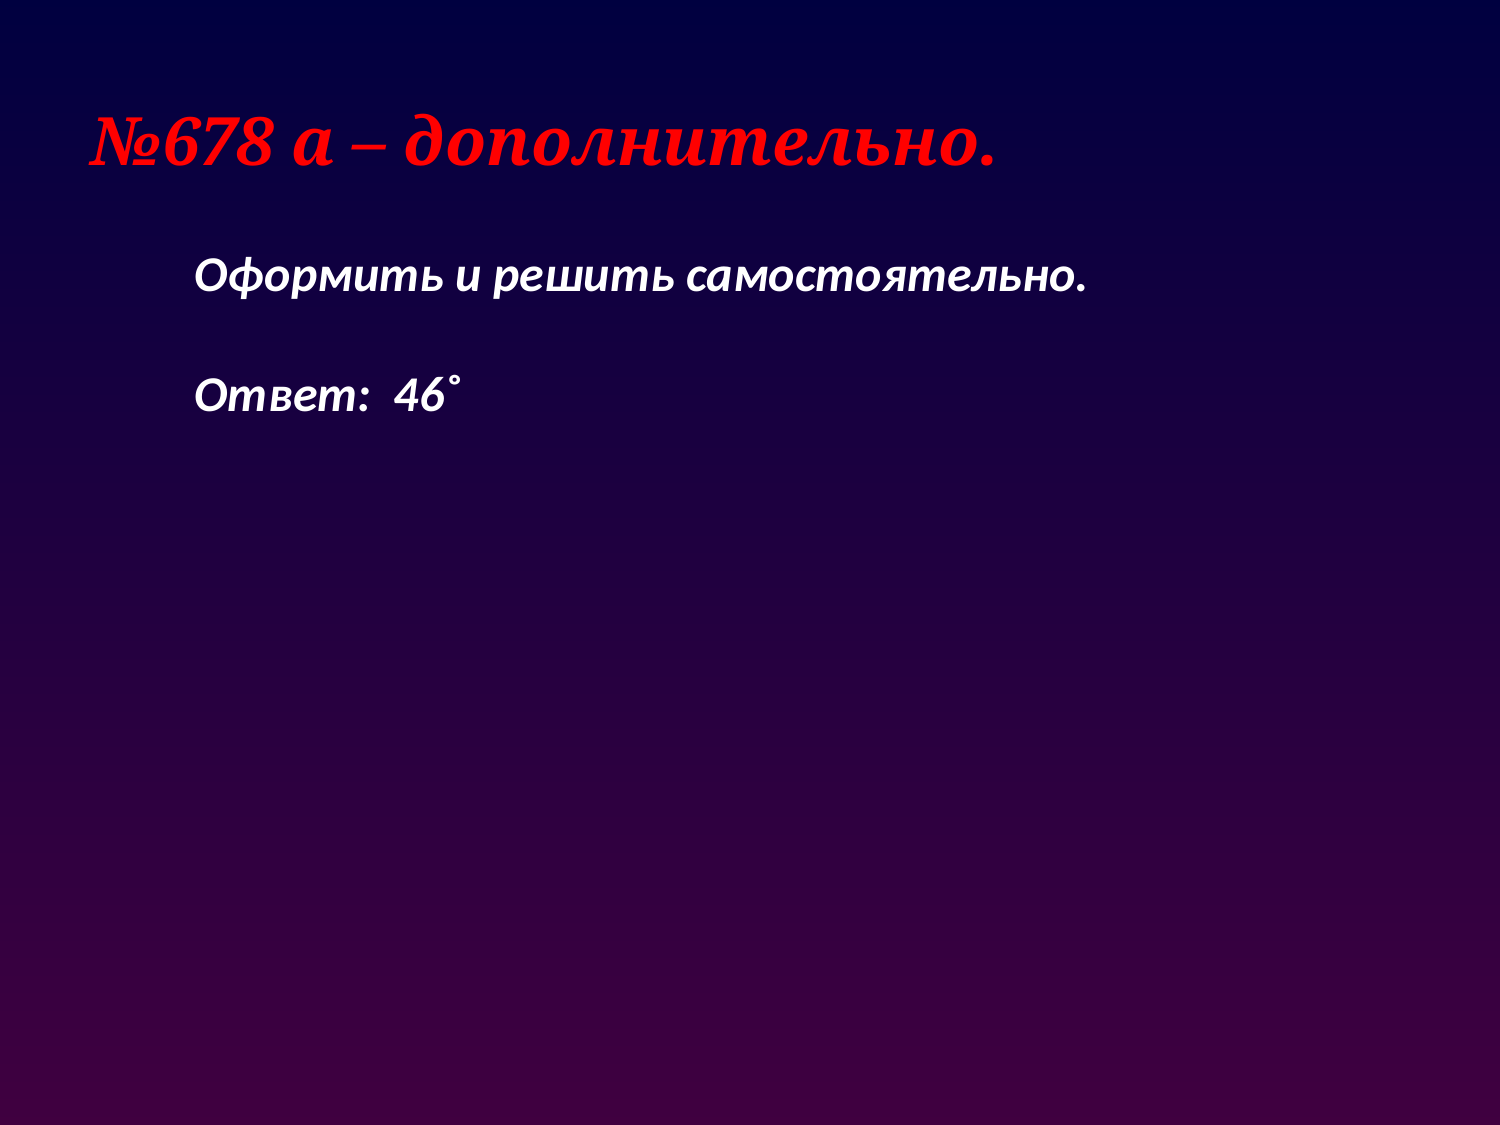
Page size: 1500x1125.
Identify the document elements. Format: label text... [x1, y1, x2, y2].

text_box Оформить и решить самостоятельно. Ответ: 46˚ [179, 234, 1105, 490]
title №678 а – дополнительно. [75, 45, 1425, 233]
